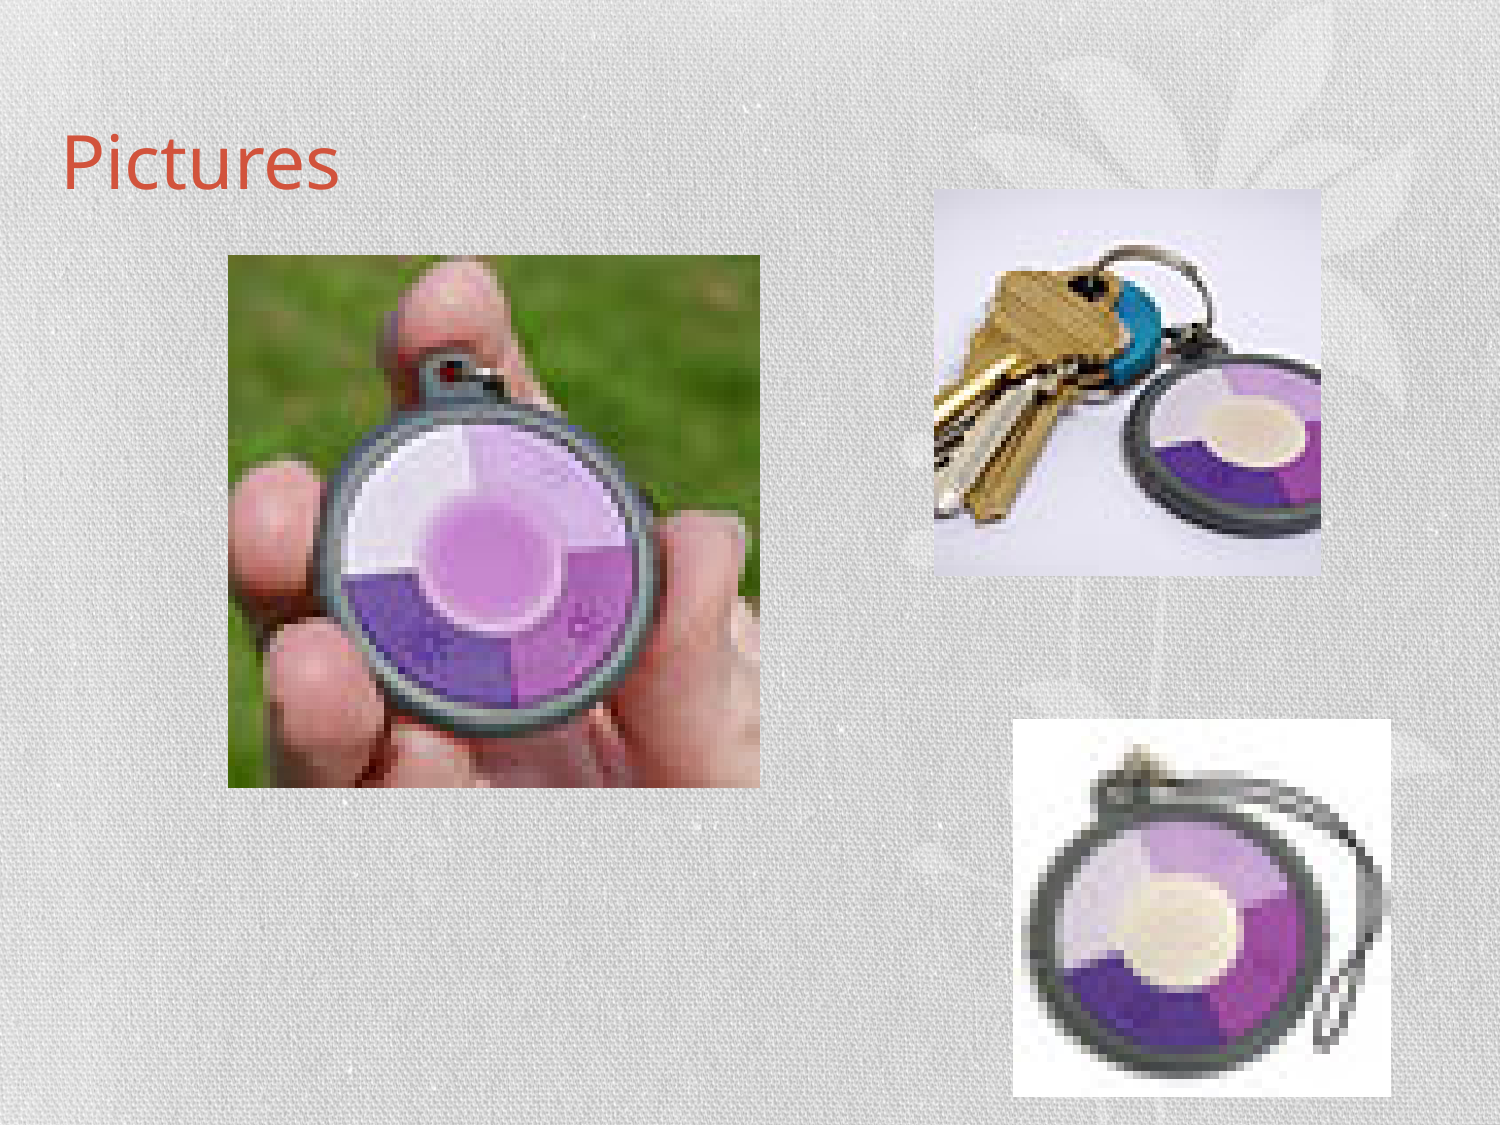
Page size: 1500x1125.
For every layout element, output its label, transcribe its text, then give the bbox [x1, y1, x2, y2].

picture [1012, 719, 1391, 1097]
picture [227, 255, 760, 788]
picture [933, 189, 1321, 576]
title Pictures [45, 37, 1455, 213]
